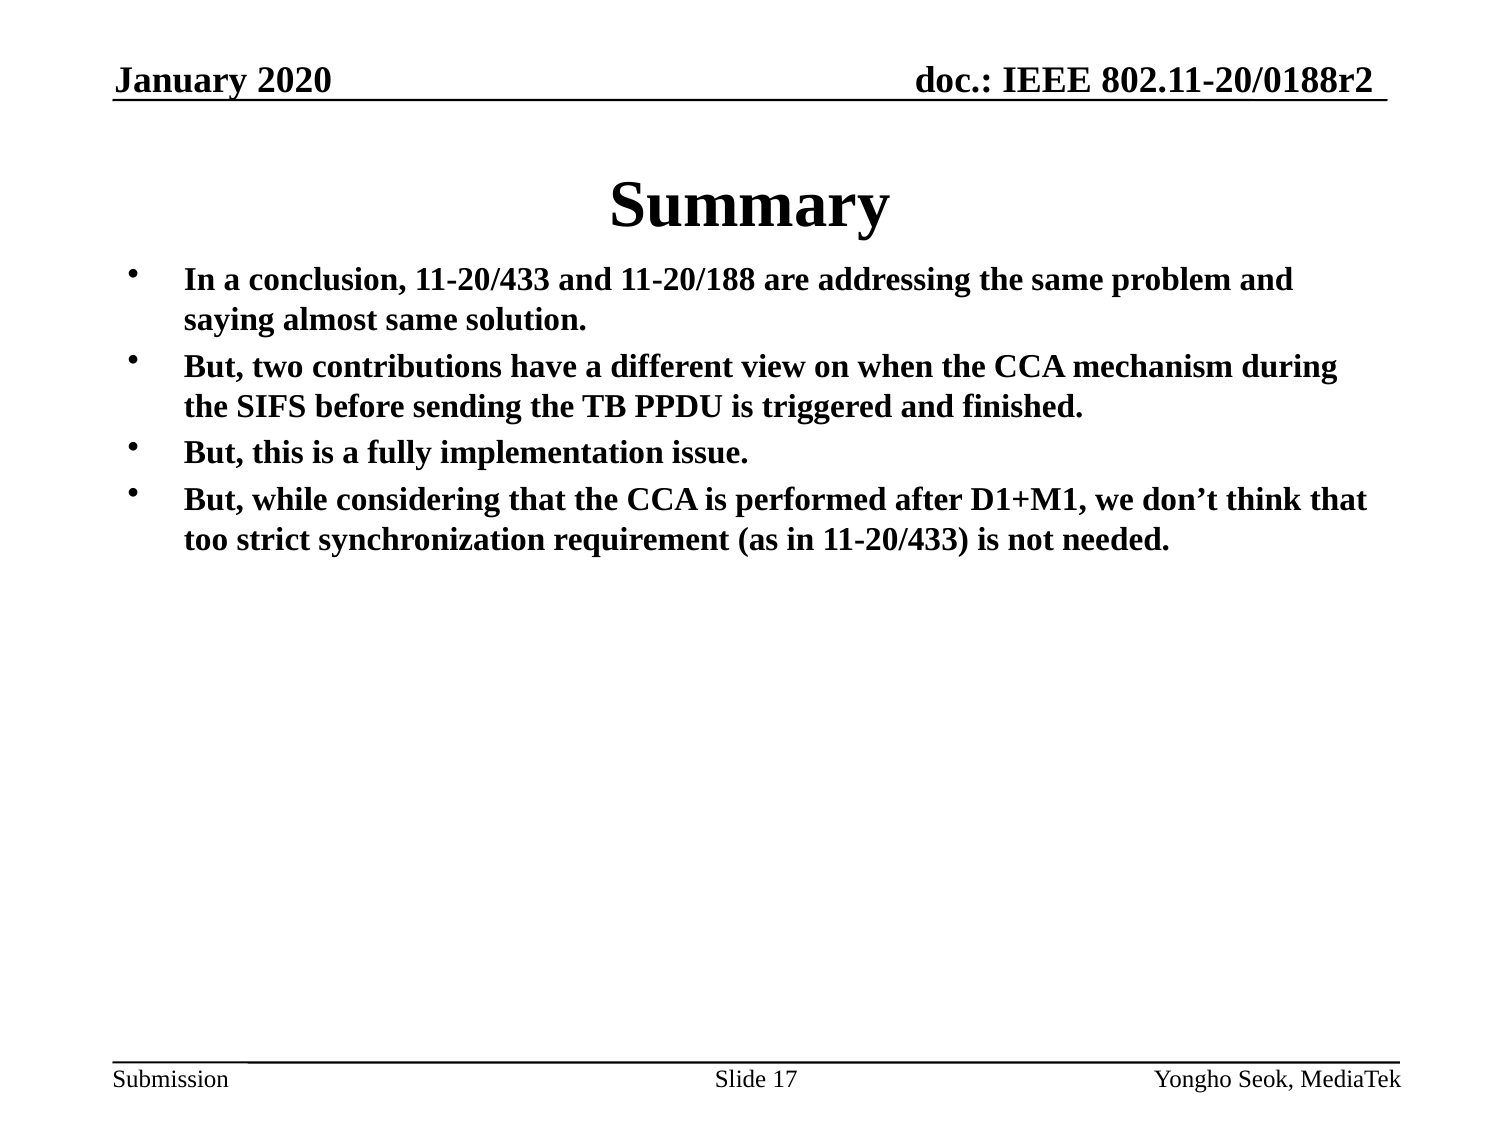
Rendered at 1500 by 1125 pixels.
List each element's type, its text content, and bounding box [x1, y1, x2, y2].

title Summary [0, 112, 1500, 288]
footer Yongho Seok, MediaTek [1150, 1061, 1402, 1093]
slide_number Slide 17 [712, 1061, 800, 1093]
list In a conclusion, 11-20/433 and 11-20/188 are addressing the same problem and saying almost same solution. But, two contributions have a different view on when the CCA mechanism during the SIFS before sending the TB PPDU is triggered and finished. But, this is a fully implementation issue. But, while considering that the CCA is performed after D1+M1, we don’t think that too strict synchronization requirement (as in 11-20/433) is not needed. [112, 249, 1388, 926]
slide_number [114, 54, 335, 101]
